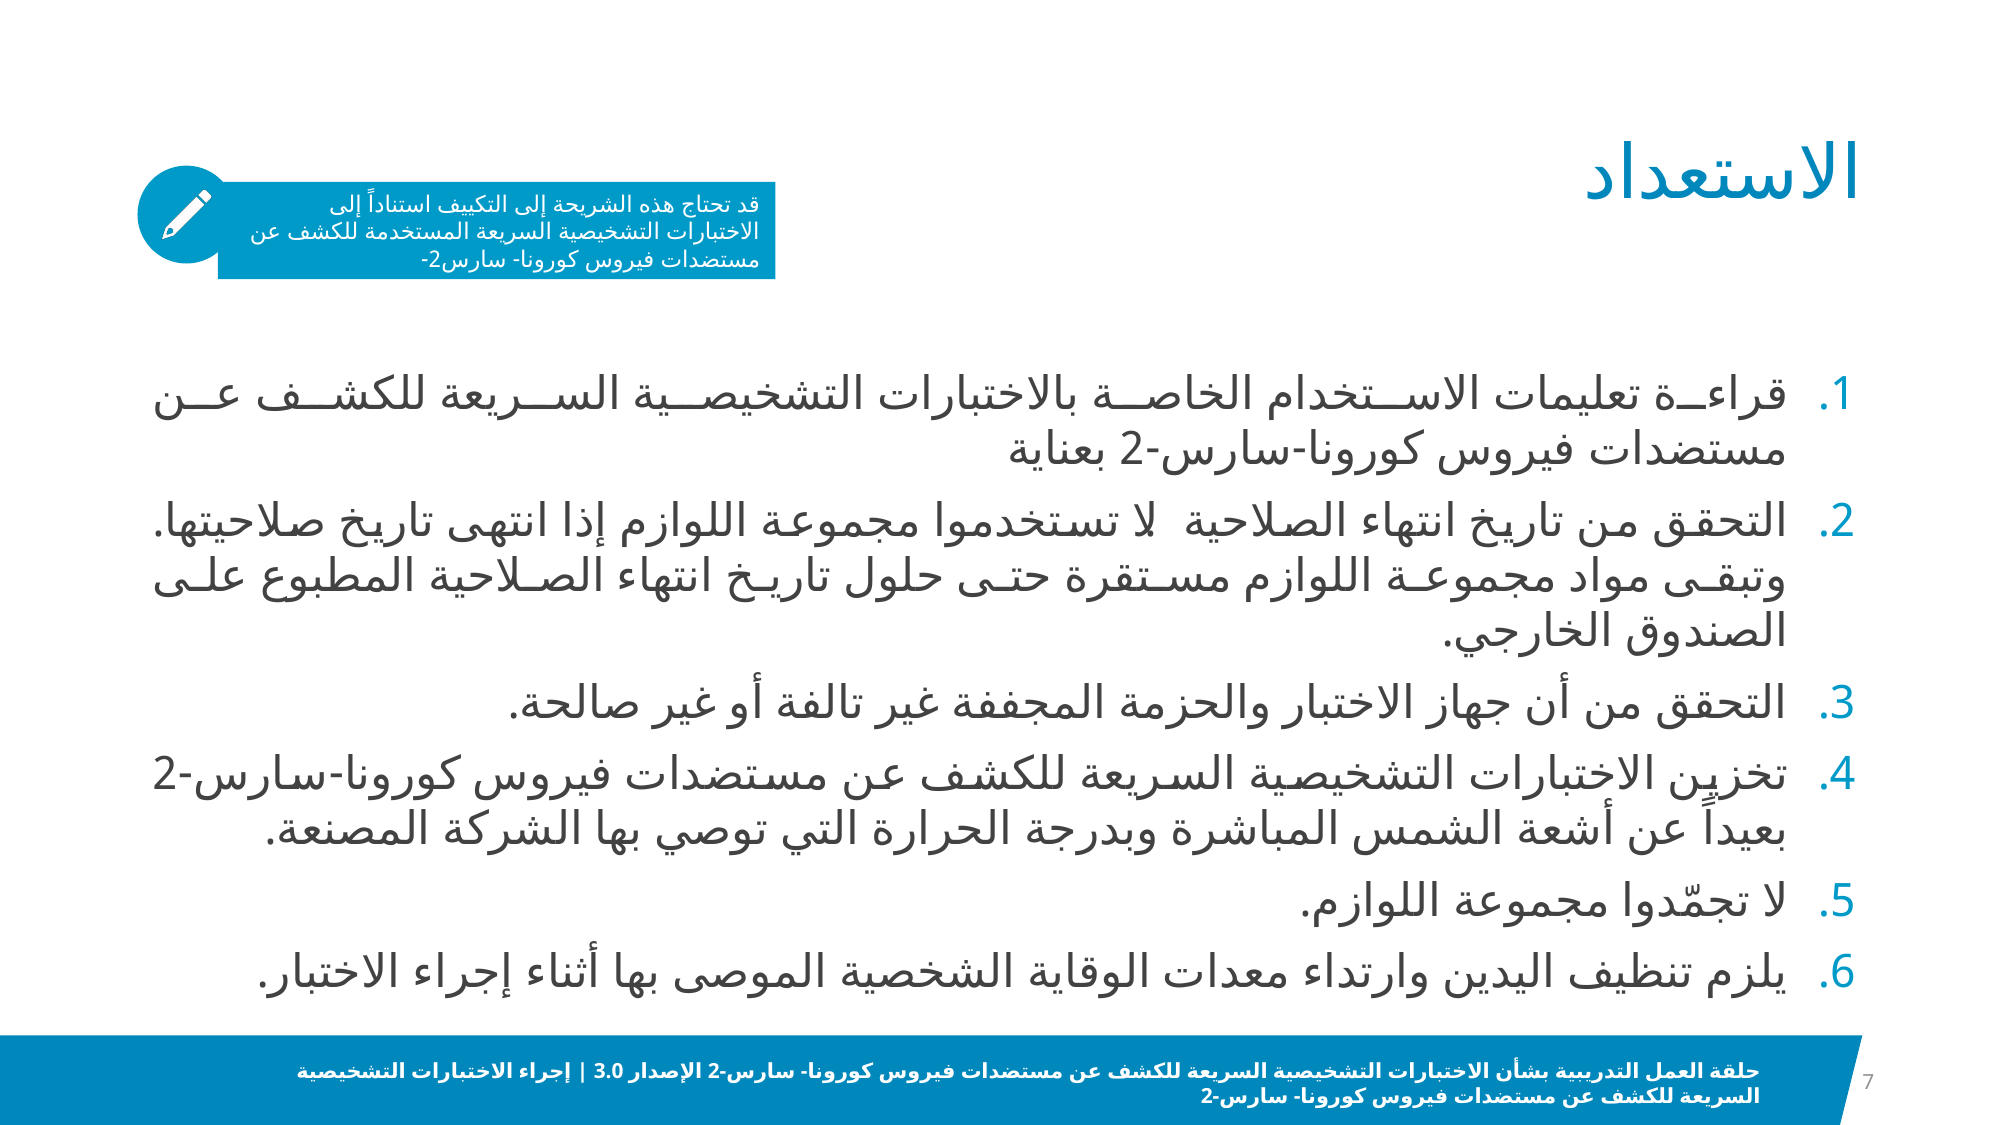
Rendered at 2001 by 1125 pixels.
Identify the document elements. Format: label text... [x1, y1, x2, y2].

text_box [137, 165, 776, 264]
slide_number 7 [1862, 1035, 1947, 1125]
footer حلقة العمل التدريبية بشأن الاختبارات التشخيصية السريعة للكشف عن مستضدات فيروس كورونا- سارس-2 الإصدار 3.0 | إجراء الاختبارات التشخيصية السريعة للكشف عن مستضدات فيروس كورونا- سارس-2 [239, 1041, 1761, 1124]
title الاستعداد [137, 59, 1863, 215]
list قراءة تعليمات الاستخدام الخاصة بالاختبارات التشخيصية السريعة للكشف عن مستضدات فيروس كورونا-سارس-2 بعناية التحقق من تاريخ انتهاء الصلاحية. لا تستخدموا مجموعة اللوازم إذا انتهى تاريخ صلاحيتها. وتبقى مواد مجموعة اللوازم مستقرة حتى حلول تاريخ انتهاء الصلاحية المطبوع على الصندوق الخارجي. التحقق من أن جهاز الاختبار والحزمة المجففة غير تالفة أو غير صالحة. تخزين الاختبارات التشخيصية السريعة للكشف عن مستضدات فيروس كورونا-سارس-2 بعيداً عن أشعة الشمس المباشرة وبدرجة الحرارة التي توصي بها الشركة المصنعة. لا تجمّدوا مجموعة اللوازم. يلزم تنظيف اليدين وارتداء معدات الوقاية الشخصية الموصى بها أثناء إجراء الاختبار. [137, 284, 1863, 1014]
